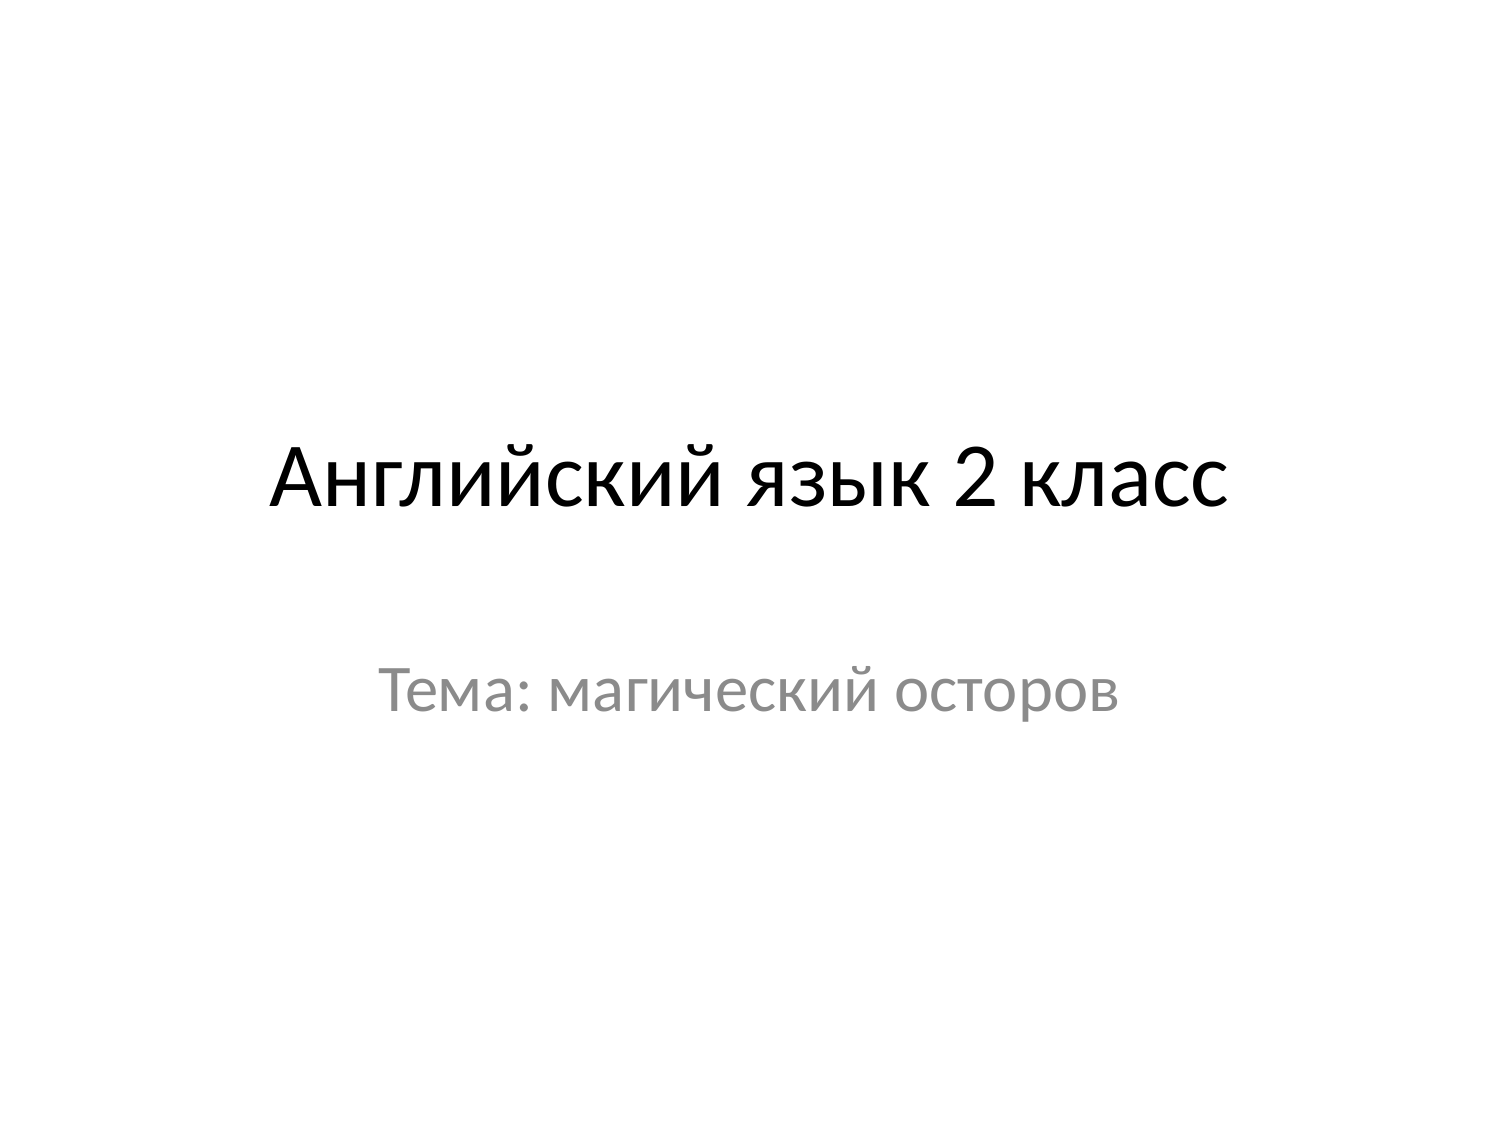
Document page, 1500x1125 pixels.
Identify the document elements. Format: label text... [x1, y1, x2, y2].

subtitle Тема: магический осторов [225, 637, 1275, 925]
title Английский язык 2 класс [112, 349, 1388, 591]
